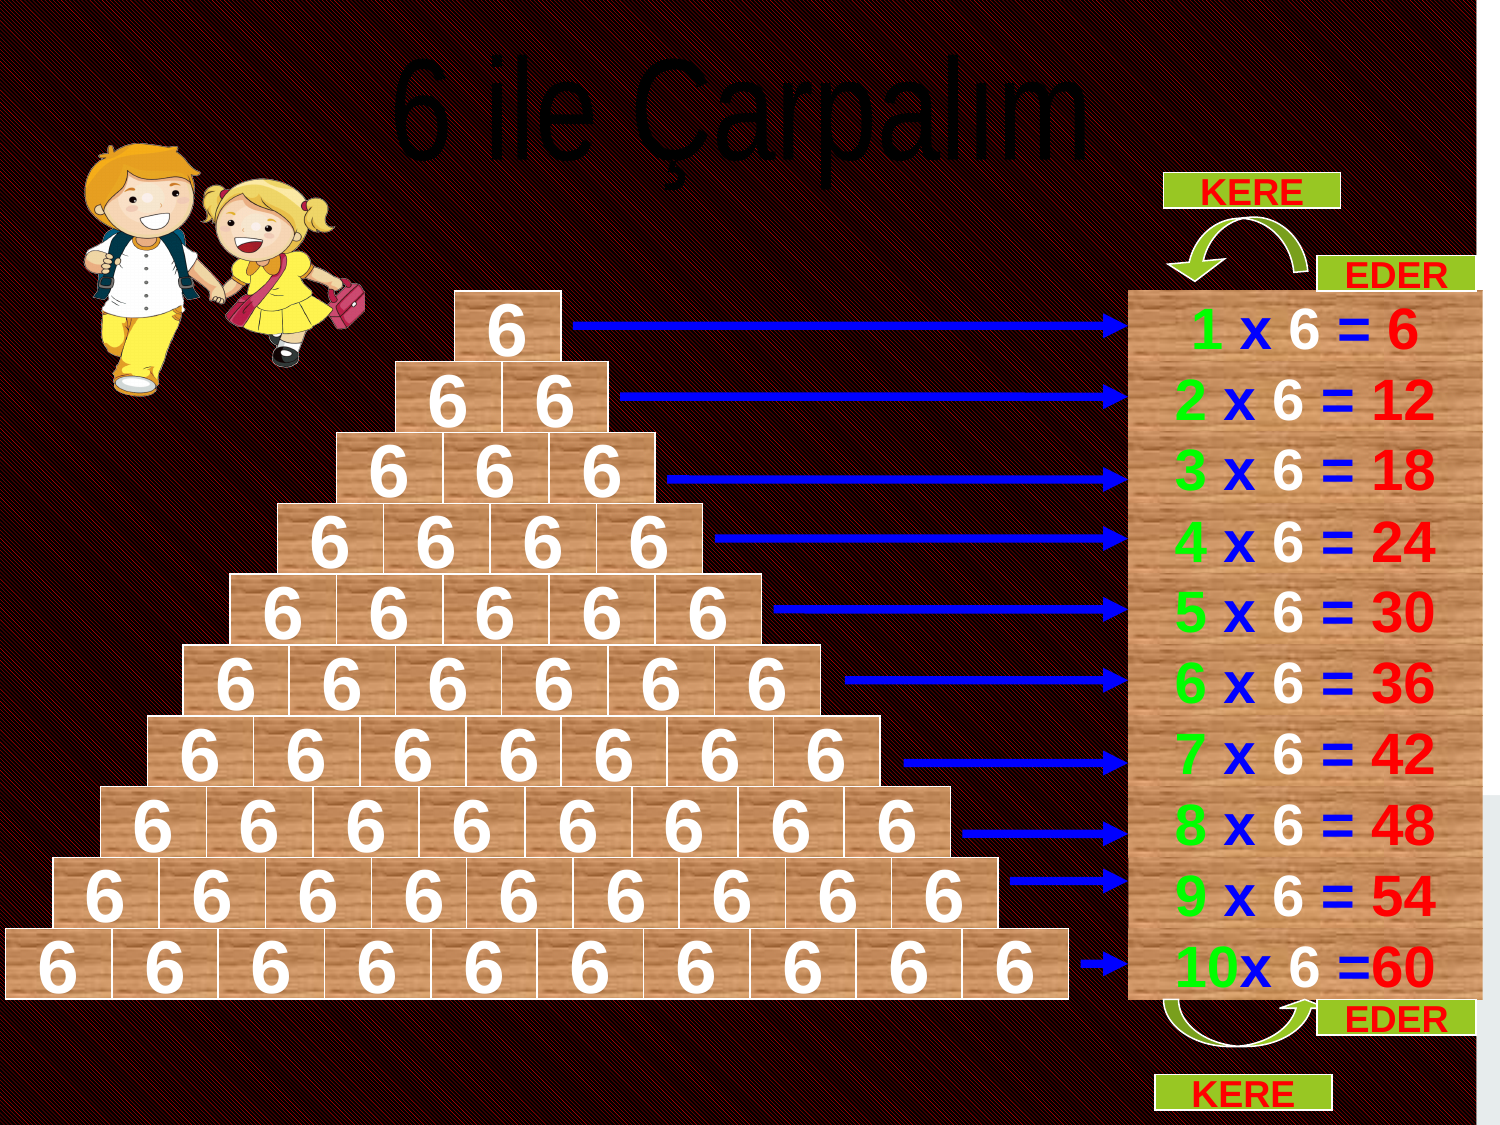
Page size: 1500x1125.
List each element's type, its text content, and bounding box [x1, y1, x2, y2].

text_box 6 [655, 574, 762, 645]
text_box 6 [466, 857, 572, 928]
text_box 6 [147, 715, 253, 786]
text_box 6 [230, 574, 336, 645]
text_box 6 [643, 928, 749, 1000]
text_box 6 [324, 928, 430, 1000]
text_box EDER [1316, 999, 1477, 1035]
picture [50, 142, 397, 398]
text_box 5 x 6 = 30 [1128, 573, 1483, 644]
text_box 6 [525, 786, 631, 857]
text_box 6 [111, 928, 218, 1000]
text_box 6 [466, 715, 560, 786]
text_box 6 [454, 290, 561, 361]
text_box 6 [253, 715, 359, 786]
text_box 6 [844, 786, 951, 857]
text_box 6 [749, 928, 856, 1000]
text_box [620, 390, 1128, 403]
text_box 6 [442, 574, 548, 645]
text_box 6 [501, 645, 608, 715]
text_box 6 [490, 503, 596, 574]
text_box 6 [631, 786, 738, 857]
text_box 6 [501, 361, 609, 432]
text_box 6 [395, 645, 501, 715]
text_box [1163, 999, 1316, 1047]
text_box 6 [336, 432, 442, 503]
text_box [1009, 874, 1128, 888]
text_box 6 [182, 645, 289, 715]
text_box 6 [679, 857, 785, 928]
text_box 6 [5, 928, 111, 1000]
text_box [1080, 957, 1128, 971]
text_box 6 [430, 928, 537, 1000]
text_box 6 [891, 857, 998, 928]
text_box 6 [289, 645, 395, 715]
text_box 6 [537, 928, 643, 1000]
text_box 6 [442, 432, 548, 503]
text_box 6 [418, 786, 525, 857]
text_box 7 x 6 = 42 [1128, 715, 1483, 786]
text_box EDER [1316, 255, 1477, 291]
text_box 6 [714, 645, 821, 715]
text_box 6 [856, 928, 962, 1000]
text_box 6 [395, 361, 501, 432]
text_box 3 x 6 = 18 [1128, 431, 1483, 503]
text_box [1167, 217, 1308, 282]
text_box 9 x 6 = 54 [1128, 857, 1483, 928]
text_box 4 x 6 = 24 [1128, 503, 1483, 573]
text_box 6 [159, 857, 265, 928]
text_box 6 [785, 857, 891, 928]
text_box 6 [572, 857, 679, 928]
text_box [903, 756, 1128, 770]
text_box [667, 473, 1128, 486]
text_box 6 [560, 715, 667, 786]
text_box 6 [667, 715, 773, 786]
text_box 6 [312, 786, 418, 857]
text_box 6 [738, 786, 844, 857]
text_box 6 [773, 715, 880, 786]
text_box KERE [1154, 1074, 1332, 1111]
text_box 6 [277, 503, 383, 574]
text_box 6 [608, 645, 714, 715]
text_box 2 x 6 = 12 [1128, 361, 1483, 431]
text_box 8 x 6 = 48 [1128, 786, 1483, 857]
text_box [773, 603, 1128, 616]
text_box [714, 532, 1128, 545]
text_box 10x 6 =60 [1128, 928, 1483, 1000]
text_box [962, 827, 1128, 841]
text_box 6 [548, 574, 655, 645]
text_box 6 [336, 574, 442, 645]
text_box 1 x 6 = 6 [1128, 290, 1483, 361]
text_box 6 [52, 857, 159, 928]
text_box [572, 319, 1129, 333]
text_box KERE [1163, 172, 1341, 208]
text_box 6 [218, 928, 324, 1000]
text_box 6 [371, 857, 466, 928]
text_box 6 [548, 432, 656, 503]
text_box 6 [100, 786, 206, 857]
text_box 6 [359, 715, 466, 786]
text_box 6 [206, 786, 312, 857]
text_box 6 [265, 857, 371, 928]
text_box 6 [596, 503, 703, 574]
text_box 6 [962, 928, 1069, 1000]
text_box 6 x 6 = 36 [1128, 644, 1483, 715]
text_box [844, 674, 1128, 687]
text_box 6 [383, 503, 490, 574]
